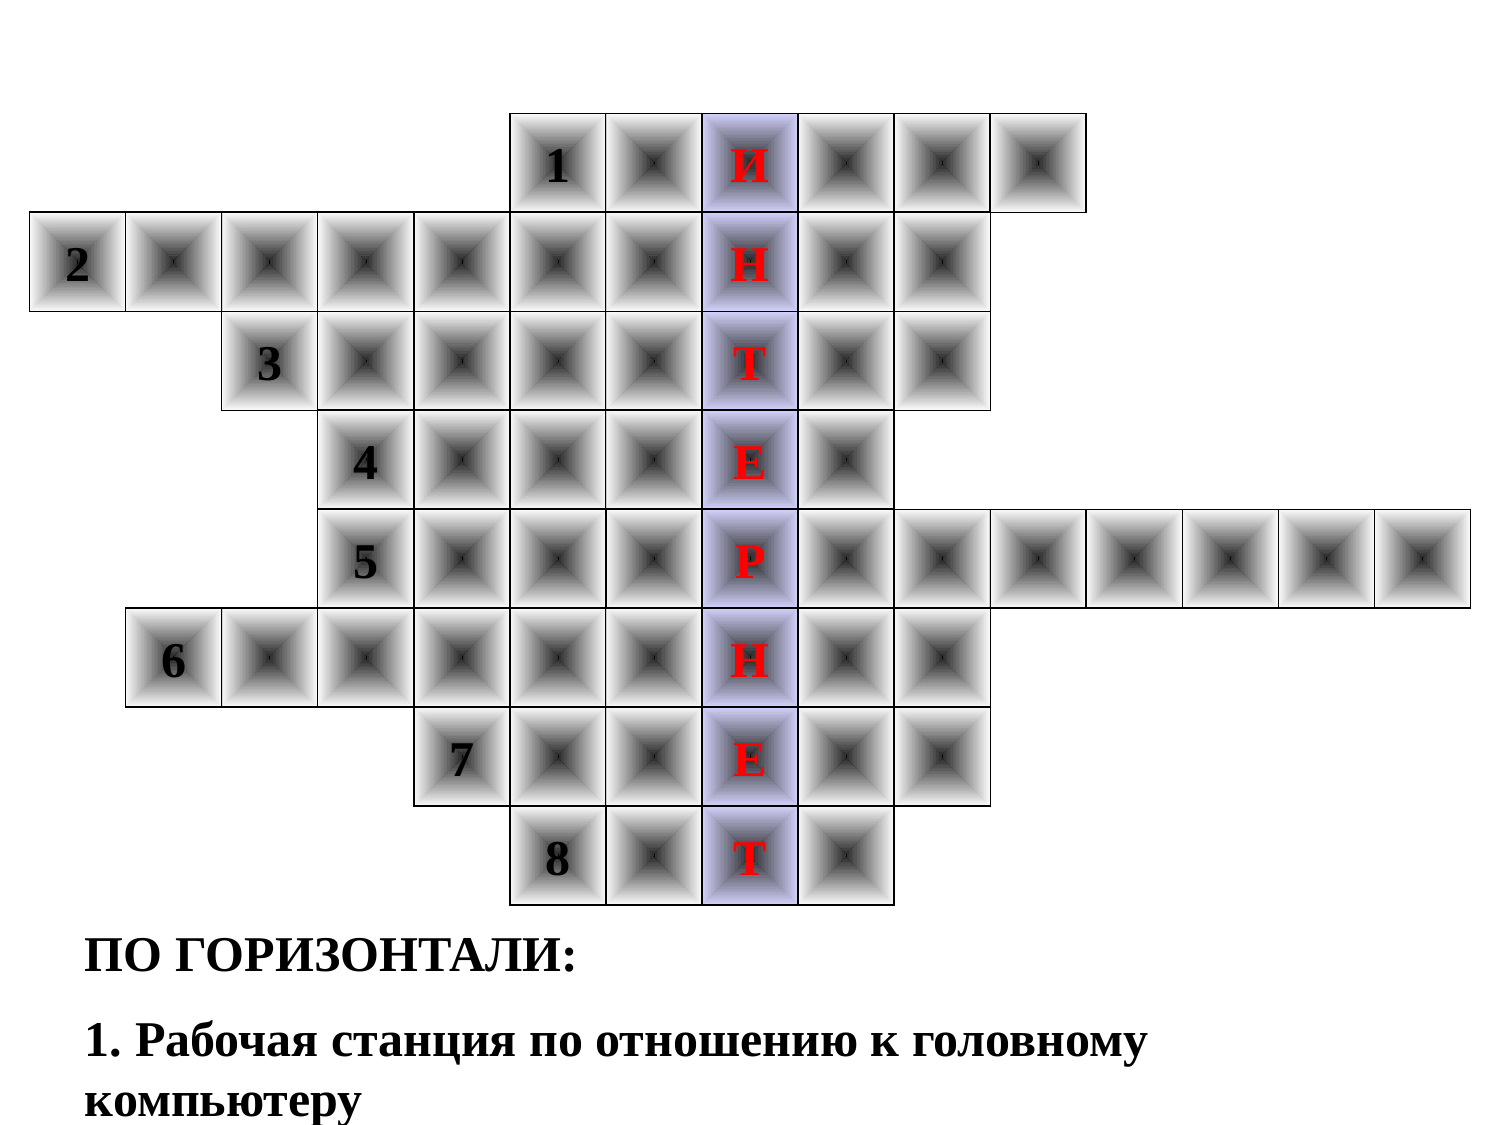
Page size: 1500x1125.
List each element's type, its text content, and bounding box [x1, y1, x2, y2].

text_box [509, 608, 605, 706]
text_box [605, 113, 702, 212]
text_box [607, 807, 702, 905]
text_box [797, 410, 895, 509]
text_box [1279, 509, 1375, 609]
text_box Р [702, 509, 797, 609]
text_box Н [702, 609, 797, 706]
text_box [1375, 509, 1471, 609]
text_box [413, 410, 509, 509]
text_box 4 [317, 410, 413, 509]
text_box [895, 706, 991, 807]
text_box [318, 311, 413, 410]
text_box [797, 509, 894, 608]
text_box И [702, 113, 797, 212]
text_box [605, 608, 702, 706]
text_box Е [702, 410, 797, 509]
text_box Т [702, 805, 799, 905]
text_box [414, 212, 509, 311]
text_box [510, 311, 605, 410]
text_box [990, 113, 1087, 213]
text_box [605, 311, 702, 410]
text_box Т [702, 311, 797, 410]
text_box [221, 608, 317, 707]
text_box [797, 311, 894, 410]
text_box [991, 509, 1087, 609]
text_box [607, 510, 702, 608]
text_box [894, 113, 990, 212]
text_box [413, 608, 509, 706]
text_box ПО ГОРИЗОНТАЛИ: 1. Рабочая станция по отношению к головному компьютеру [70, 914, 1441, 1125]
text_box 8 [509, 807, 607, 905]
text_box 6 [125, 608, 221, 707]
text_box [509, 706, 605, 807]
text_box [895, 608, 991, 706]
text_box [799, 706, 895, 807]
text_box [605, 706, 702, 807]
text_box 1 [509, 113, 605, 212]
text_box [895, 212, 991, 311]
text_box [125, 212, 221, 312]
text_box Е [702, 706, 799, 805]
text_box [894, 311, 991, 411]
text_box 7 [413, 706, 509, 807]
text_box [797, 212, 895, 311]
text_box [509, 509, 607, 608]
text_box [605, 212, 702, 311]
text_box 5 [317, 509, 413, 608]
text_box [317, 608, 413, 707]
text_box [1087, 509, 1183, 609]
text_box [797, 608, 895, 706]
text_box [317, 212, 414, 311]
text_box Н [702, 212, 797, 311]
text_box [797, 113, 894, 212]
text_box 2 [29, 212, 125, 312]
text_box [509, 410, 605, 509]
text_box [221, 212, 317, 311]
text_box [799, 807, 895, 905]
text_box [413, 311, 510, 410]
text_box [605, 410, 702, 510]
text_box 3 [221, 311, 318, 411]
text_box [509, 212, 605, 311]
text_box [894, 509, 991, 608]
text_box [1183, 509, 1279, 609]
text_box [413, 509, 509, 608]
